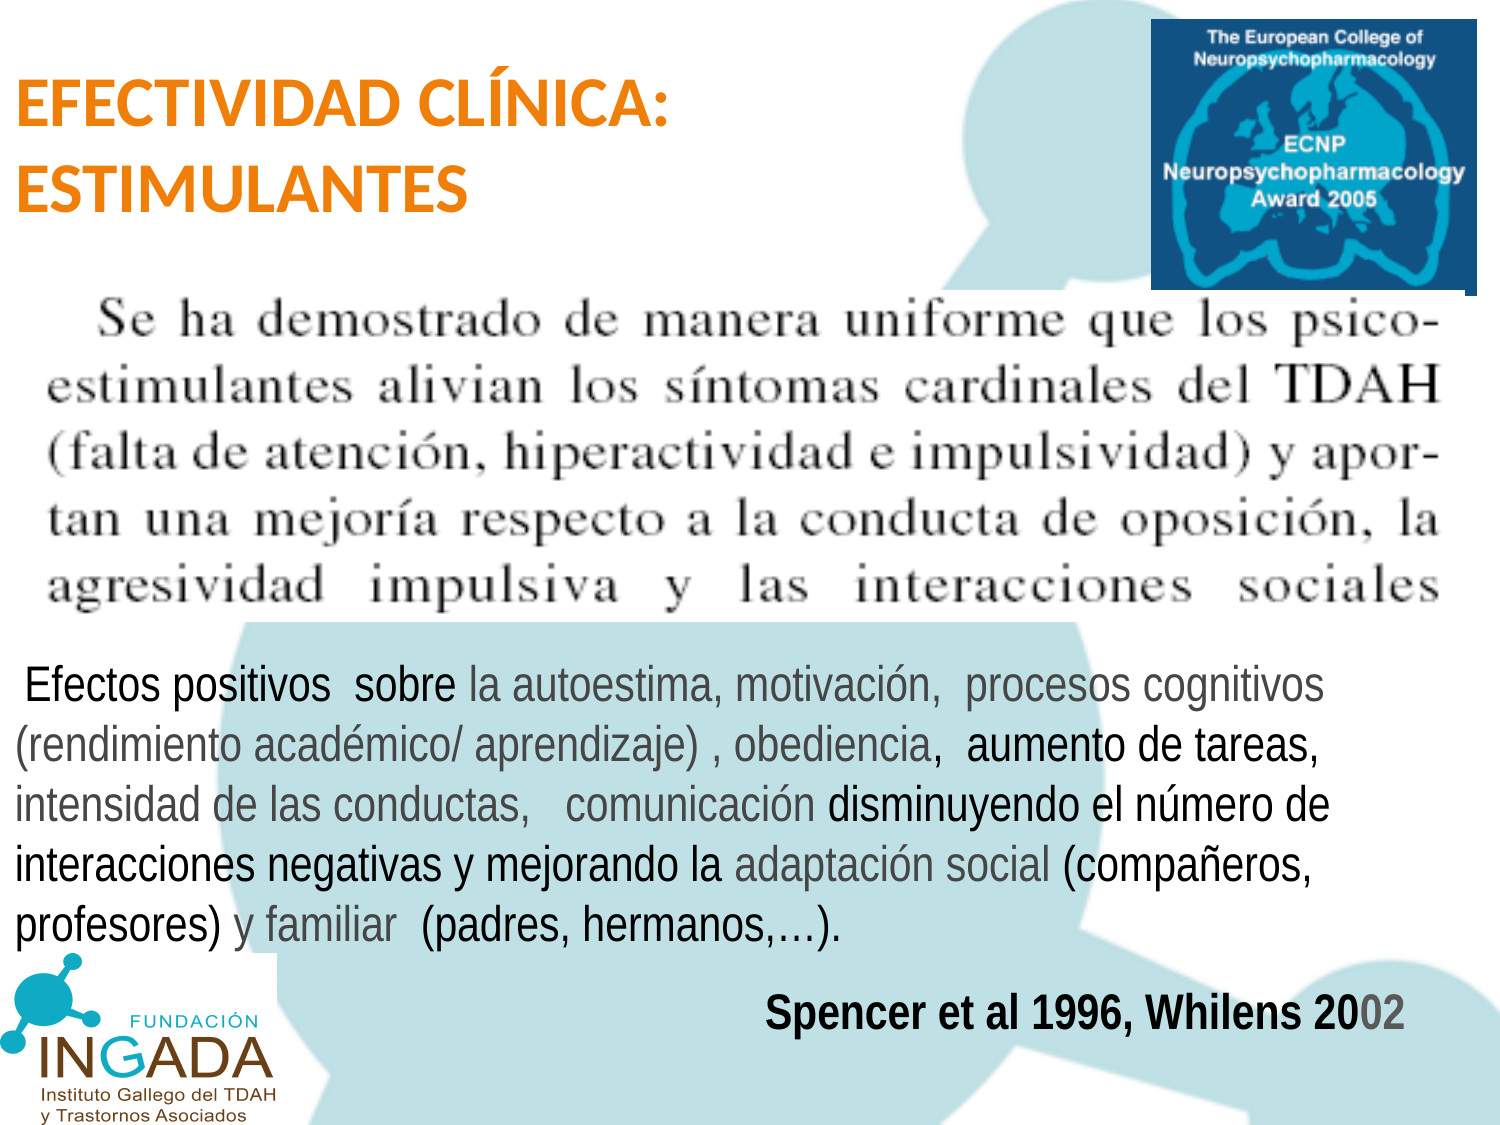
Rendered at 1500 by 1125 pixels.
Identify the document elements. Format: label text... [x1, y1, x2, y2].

text_box Spencer et al 1996, Whilens 2002 [750, 972, 1421, 1093]
text_box Efectos positivos sobre la autoestima, motivación, procesos cognitivos (rendimiento académico/ aprendizaje) , obediencia, aumento de tareas, intensidad de las conductas, comunicación disminuyendo el número de interacciones negativas y mejorando la adaptación social (compañeros, profesores) y familiar (padres, hermanos,…). [0, 644, 1500, 960]
title EFECTIVIDAD CLÍNICA: ESTIMULANTES [0, 46, 1137, 235]
picture [29, 290, 1465, 622]
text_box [1151, 18, 1477, 296]
picture [0, 960, 277, 1125]
